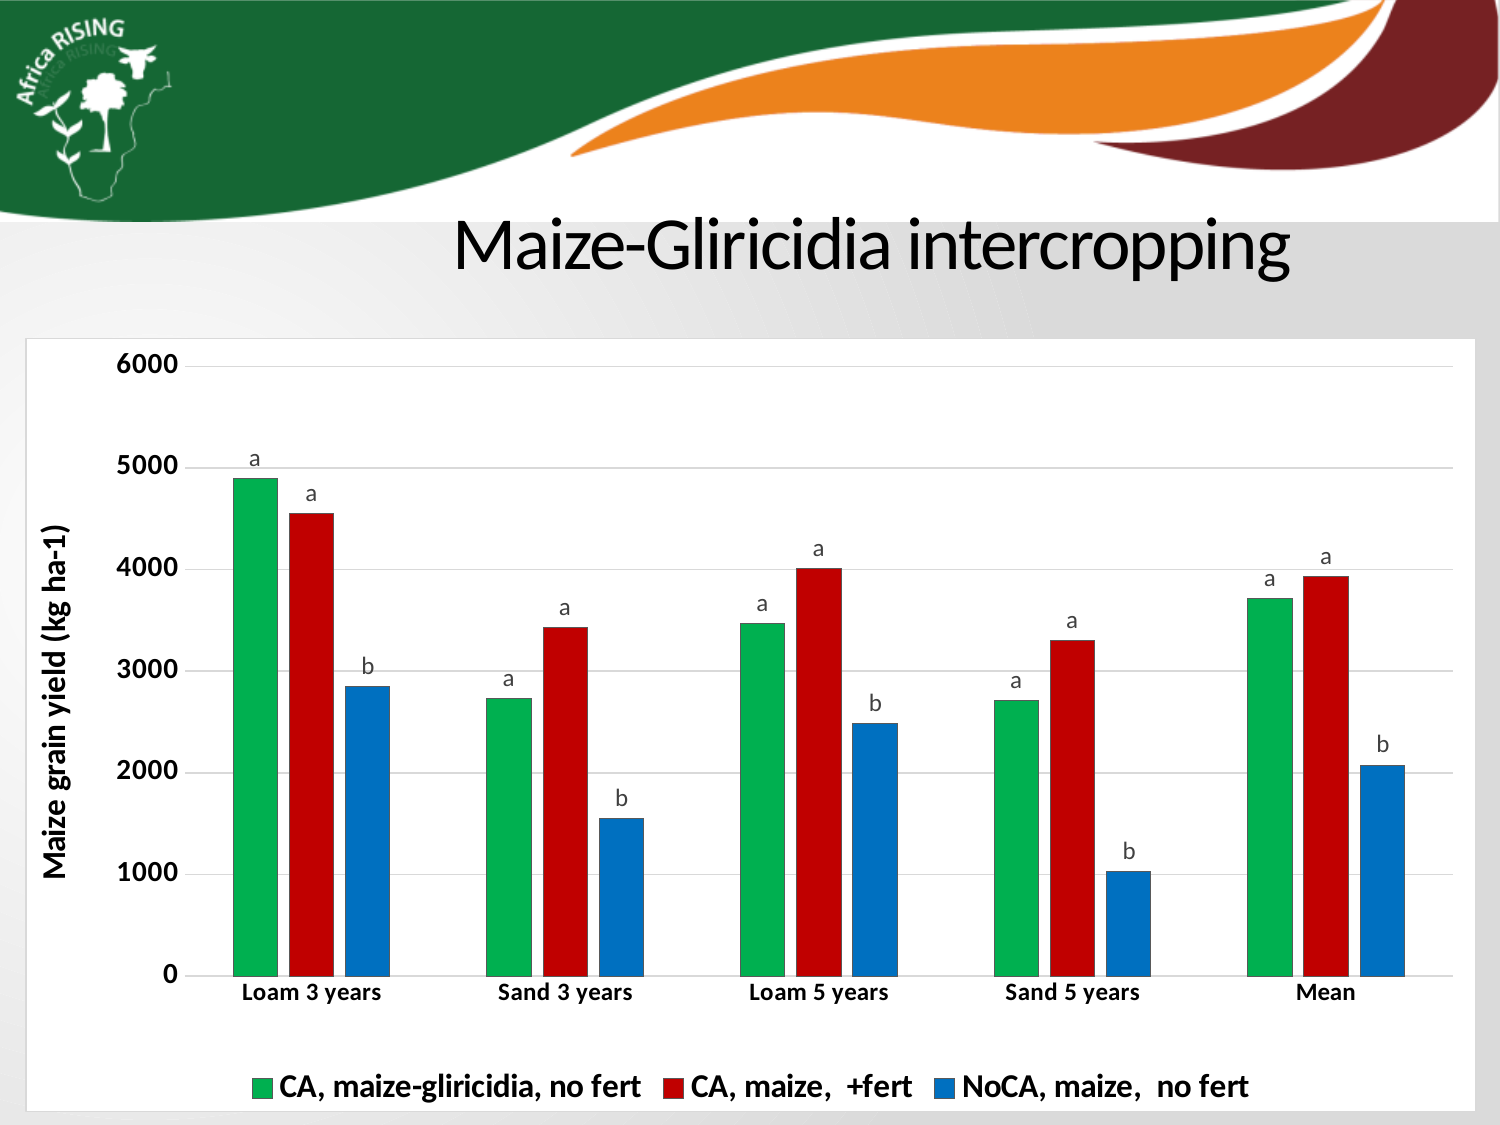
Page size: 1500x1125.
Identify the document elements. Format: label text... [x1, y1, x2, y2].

picture [0, 0, 1499, 222]
title Maize-Gliricidia intercropping [437, 187, 1438, 330]
chart [24, 336, 1478, 1113]
